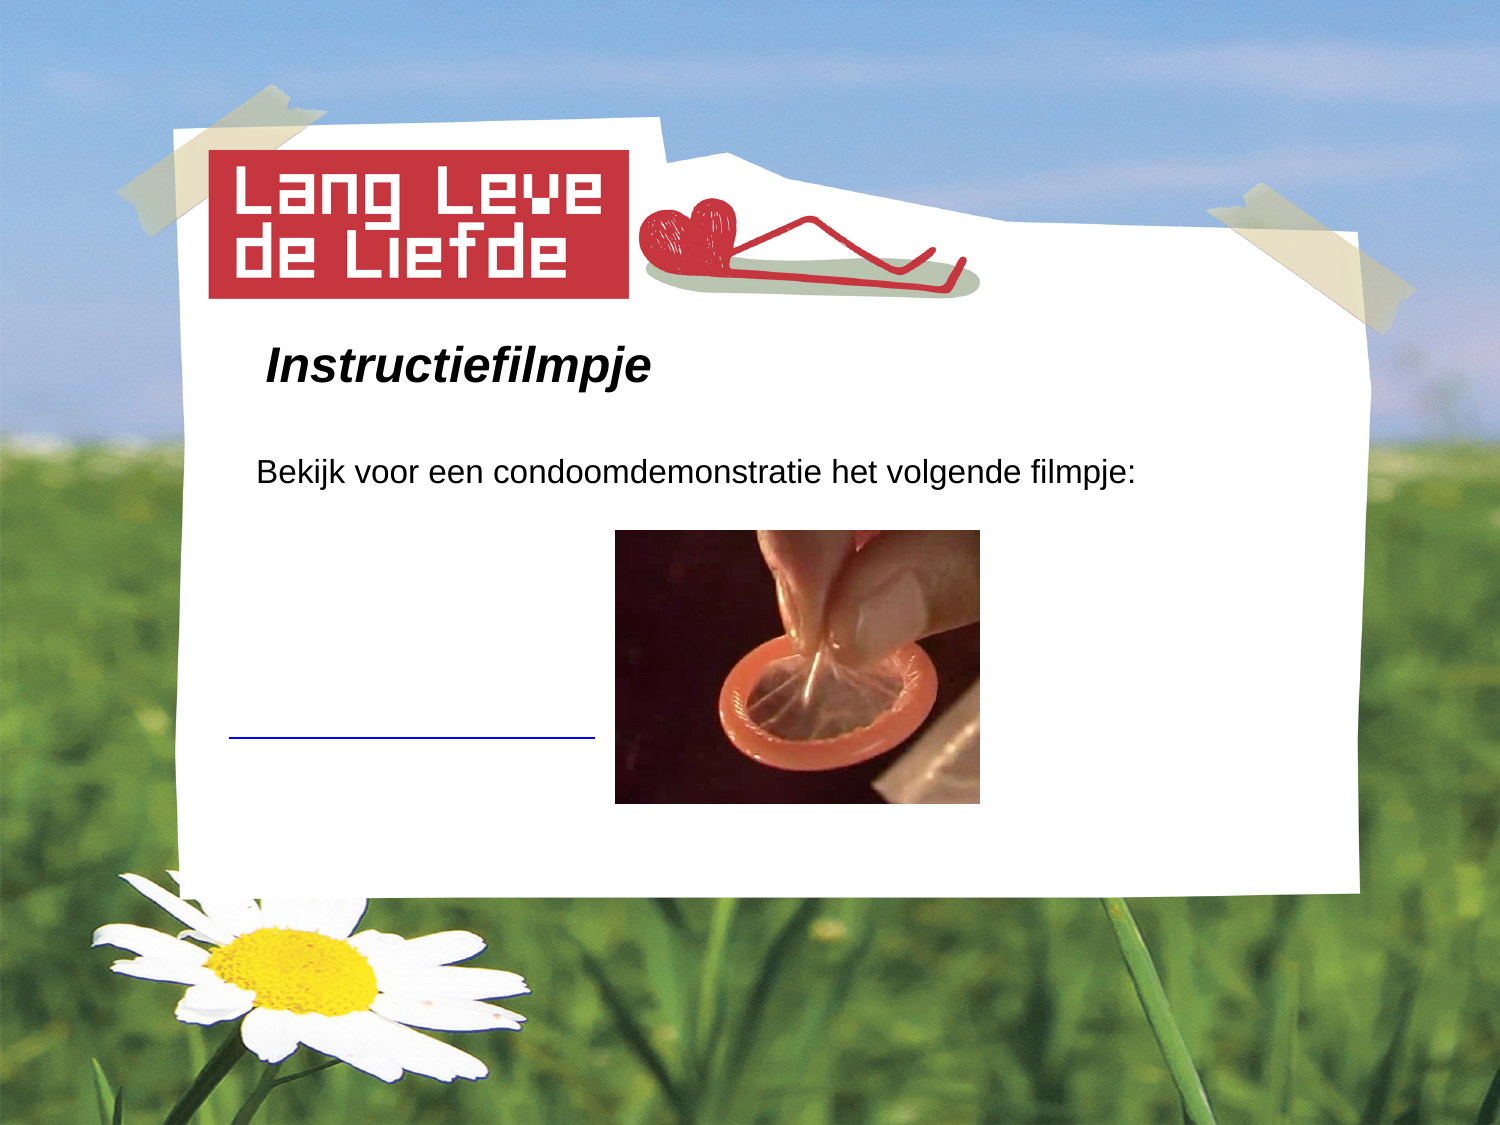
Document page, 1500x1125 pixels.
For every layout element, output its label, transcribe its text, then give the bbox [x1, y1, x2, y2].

list Instructiefilmpje Bekijk voor een condoomdemonstratie het volgende filmpje: [213, 308, 1282, 885]
picture [0, 0, 1500, 1125]
